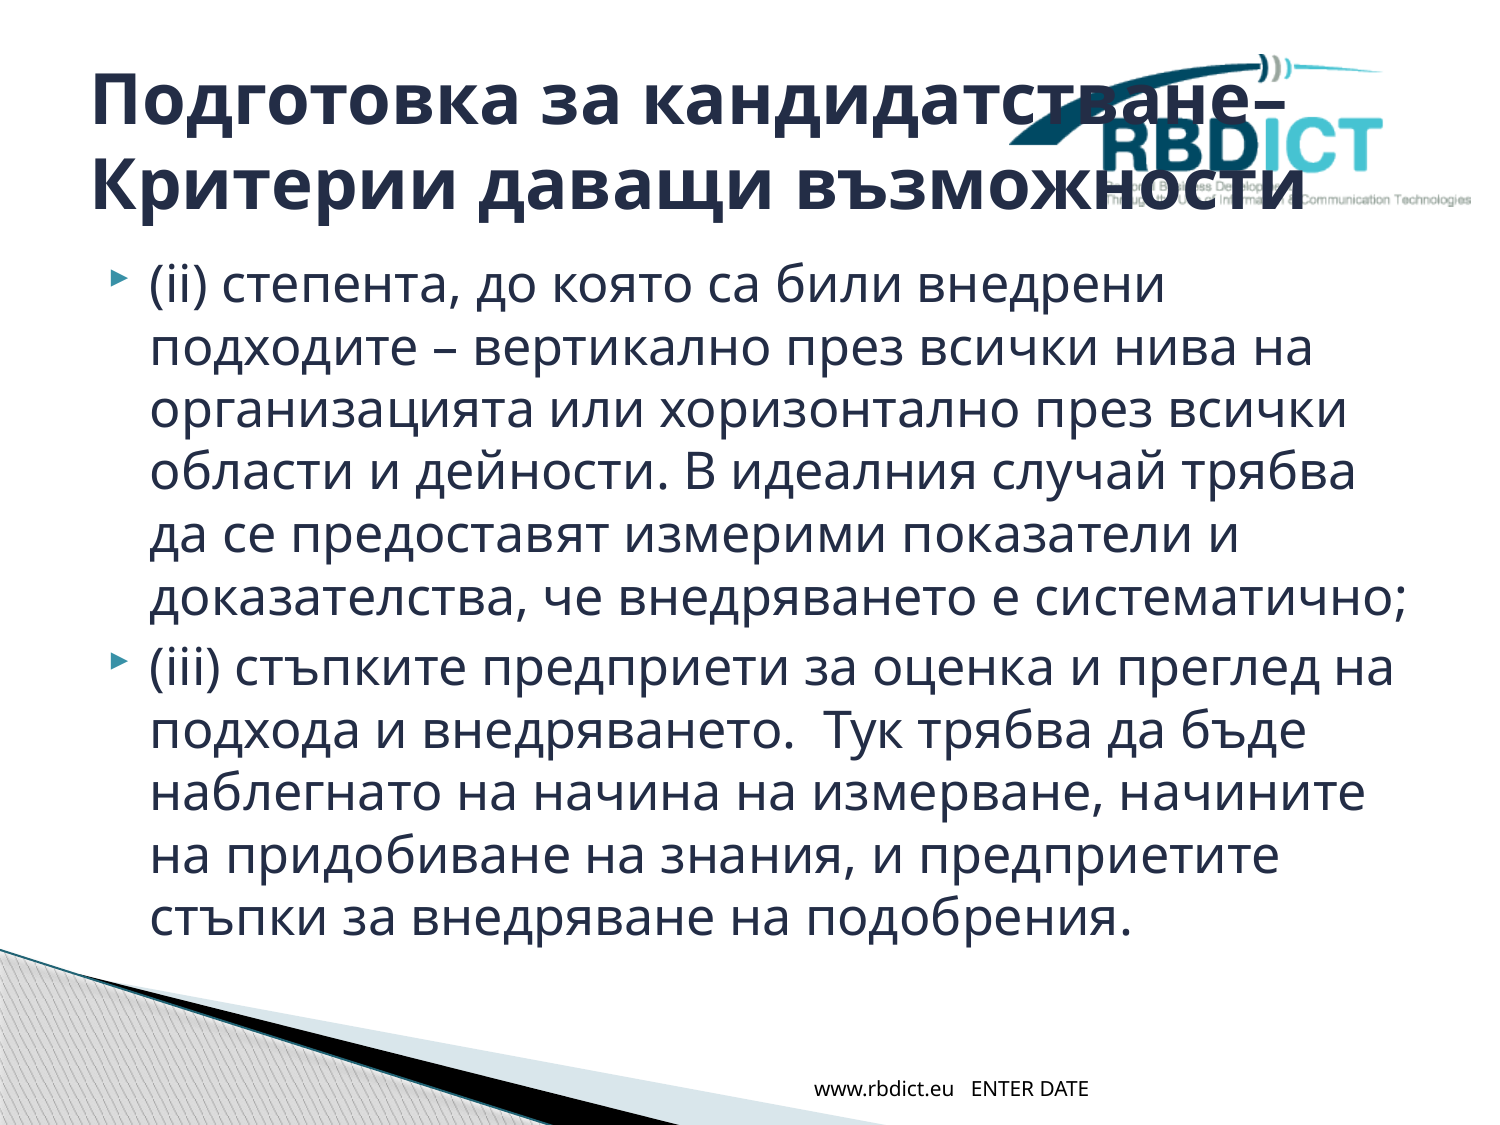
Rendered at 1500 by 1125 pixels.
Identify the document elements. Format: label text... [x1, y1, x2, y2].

footer www.rbdict.eu ENTER DATE [718, 1051, 1105, 1112]
list (ii) степента, до която са били внедрени подходите – вертикално през всички нива на организацията или хоризонтално през всички области и дейности. В идеалния случай трябва да се предоставят измерими показатели и доказателства, че внедряването е систематично; (iii) стъпките предприети за оценка и преглед на подхода и внедряването. Тук трябва да бъде наблегнато на начина на измерване, начините на придобиване на знания, и предприетите стъпки за внедряване на подобрения. [74, 242, 1426, 986]
title Подготовка за кандидатстване– Критерии даващи възможности [75, 45, 1425, 233]
picture [1425, 54, 1471, 207]
